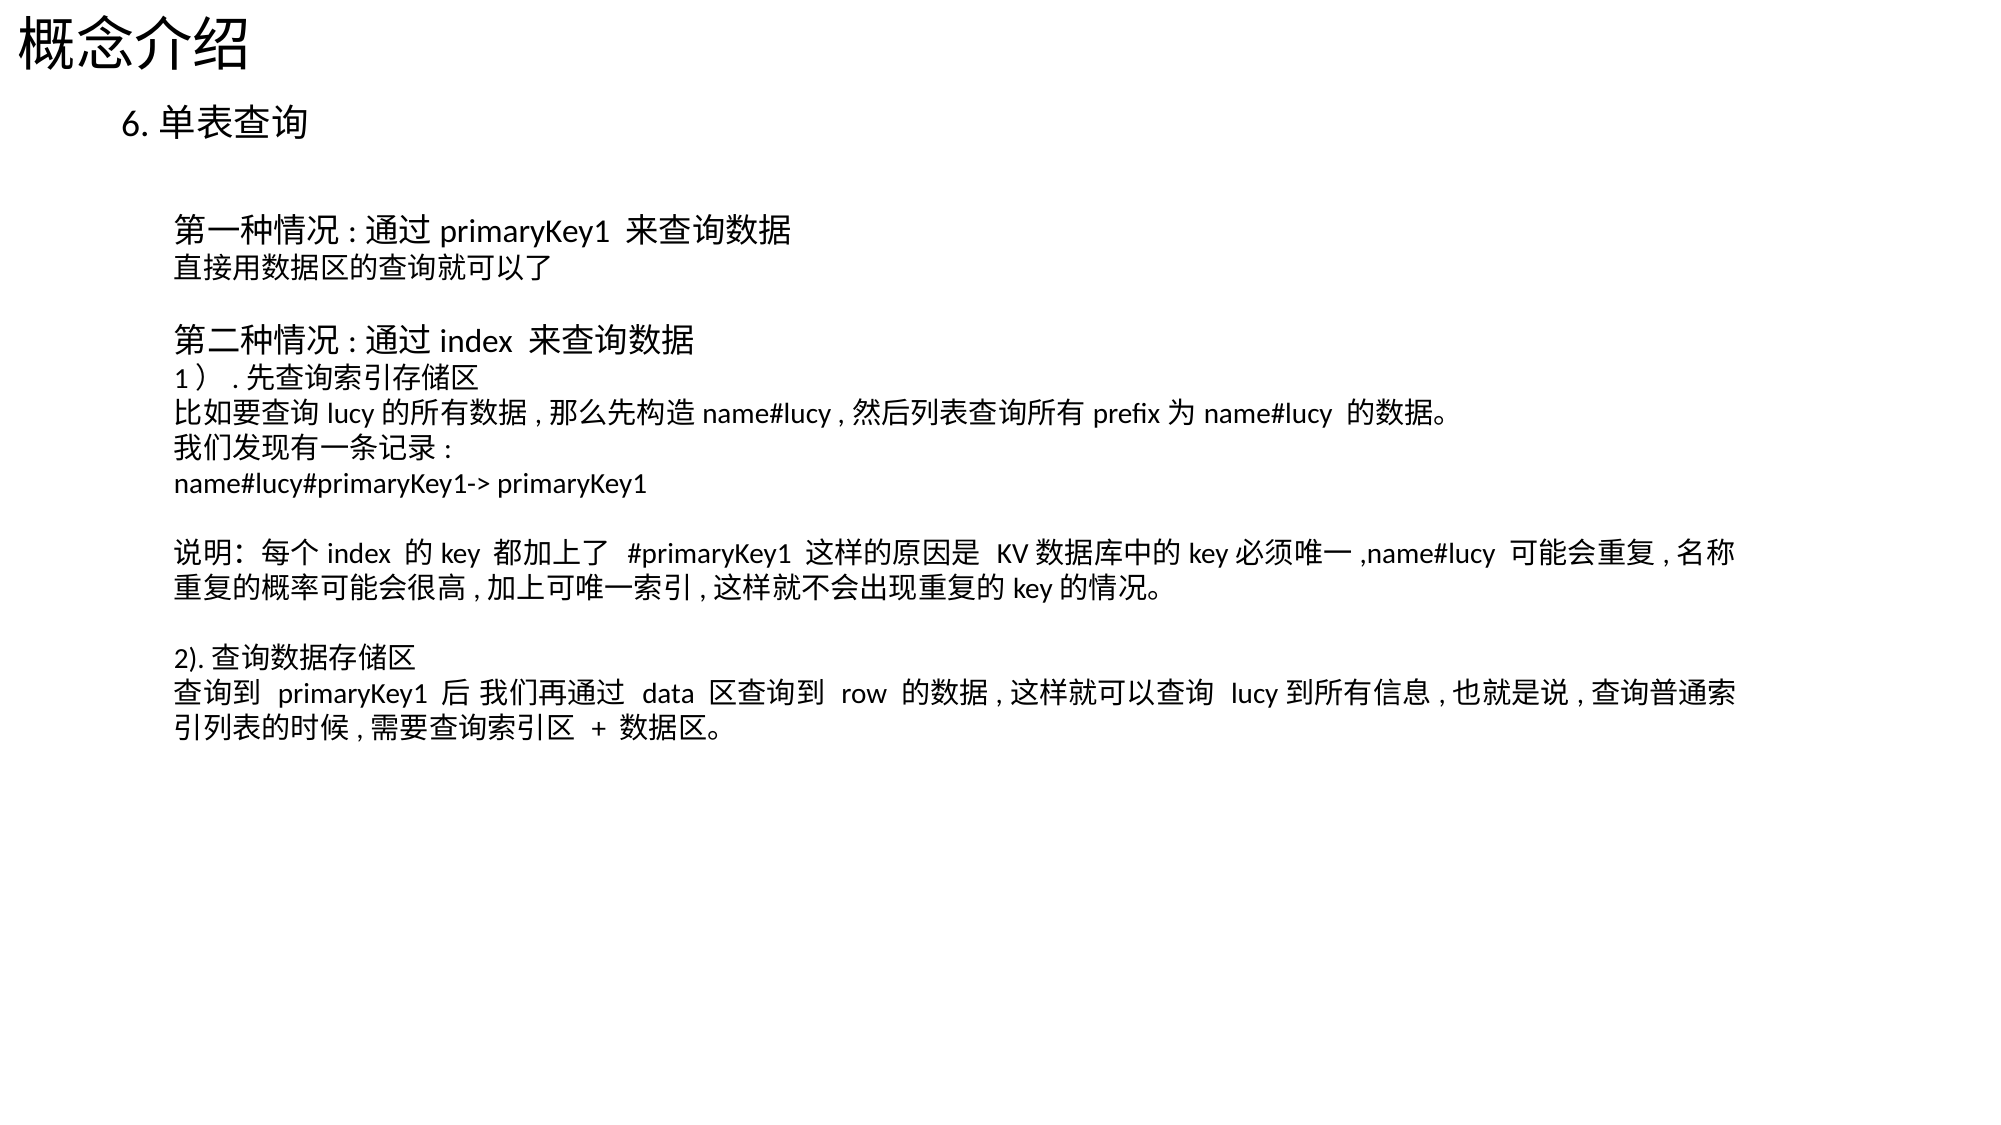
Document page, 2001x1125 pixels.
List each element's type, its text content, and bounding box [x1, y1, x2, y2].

text_box 概念介绍 [3, 0, 266, 85]
text_box 第一种情况:通过primaryKey1 来查询数据 直接用数据区的查询就可以了 第二种情况:通过index 来查询数据 1）.先查询索引存储区 比如要查询lucy的所有数据,那么先构造name#lucy ,然后列表查询所有prefix为name#lucy 的数据。 我们发现有一条记录: name#lucy#primaryKey1-> primaryKey1 说明：每个index 的key 都加上了 #primaryKey1 这样的原因是 KV数据库中的key必须唯一,name#lucy 可能会重复,名称重复的概率可能会很高,加上可唯一索引,这样就不会出现重复的key的情况。 2).查询数据存储区 查询到 primaryKey1 后 我们再通过 data 区查询到 row 的数据,这样就可以查询 lucy到所有信息,也就是说,查询普通索引列表的时候,需要查询索引区 + 数据区。 [159, 202, 1777, 762]
text_box 6.单表查询 [106, 91, 1857, 152]
